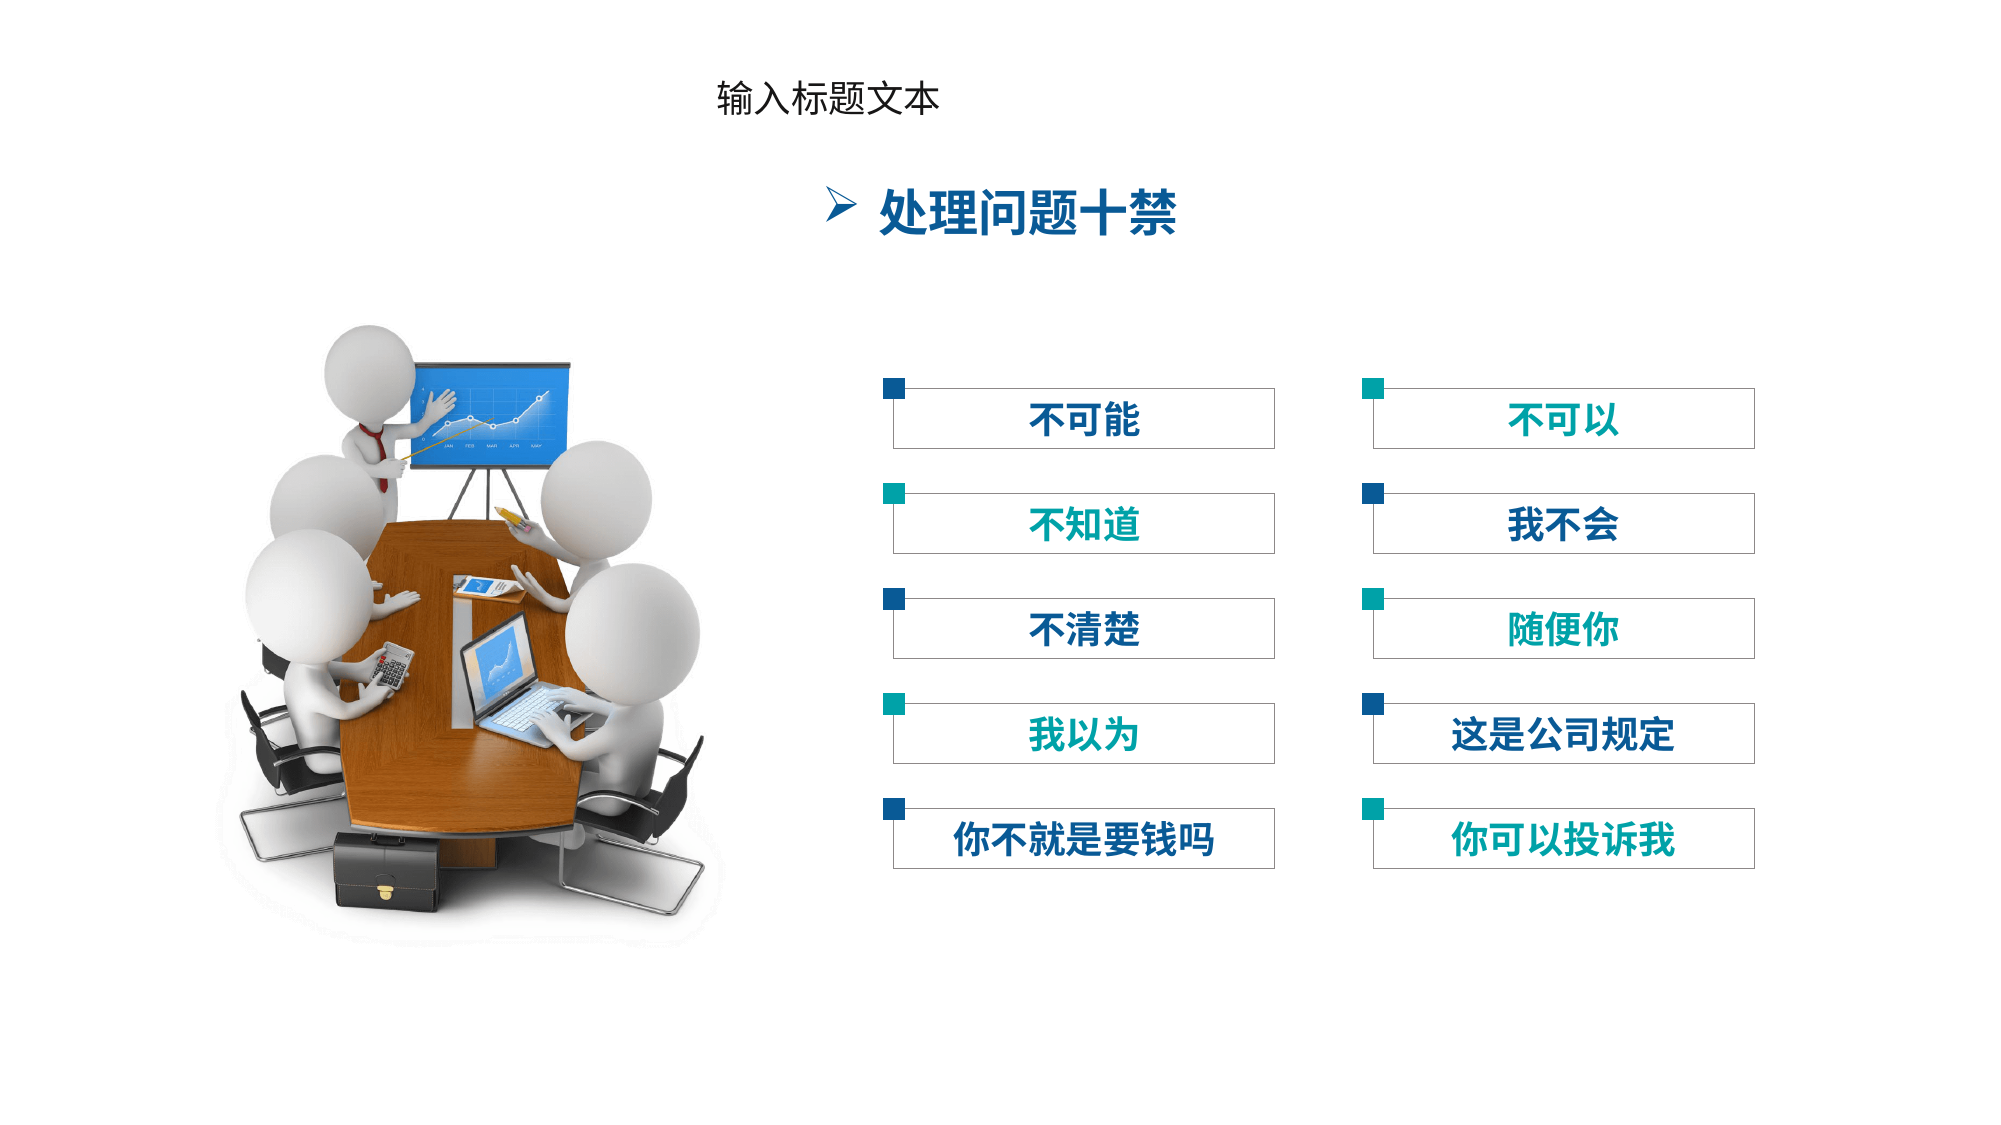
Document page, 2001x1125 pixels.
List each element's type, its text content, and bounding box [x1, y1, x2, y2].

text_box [1362, 482, 1755, 555]
text_box 处理问题十禁 [637, 157, 1363, 247]
text_box 输入标题文本 [701, 67, 1300, 128]
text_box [883, 482, 1275, 555]
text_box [883, 377, 1275, 450]
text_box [1362, 377, 1755, 450]
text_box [883, 693, 1275, 765]
picture [167, 294, 759, 989]
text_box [1362, 693, 1755, 765]
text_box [883, 587, 1275, 660]
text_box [883, 798, 1275, 870]
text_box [1362, 798, 1755, 870]
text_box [1362, 587, 1755, 660]
